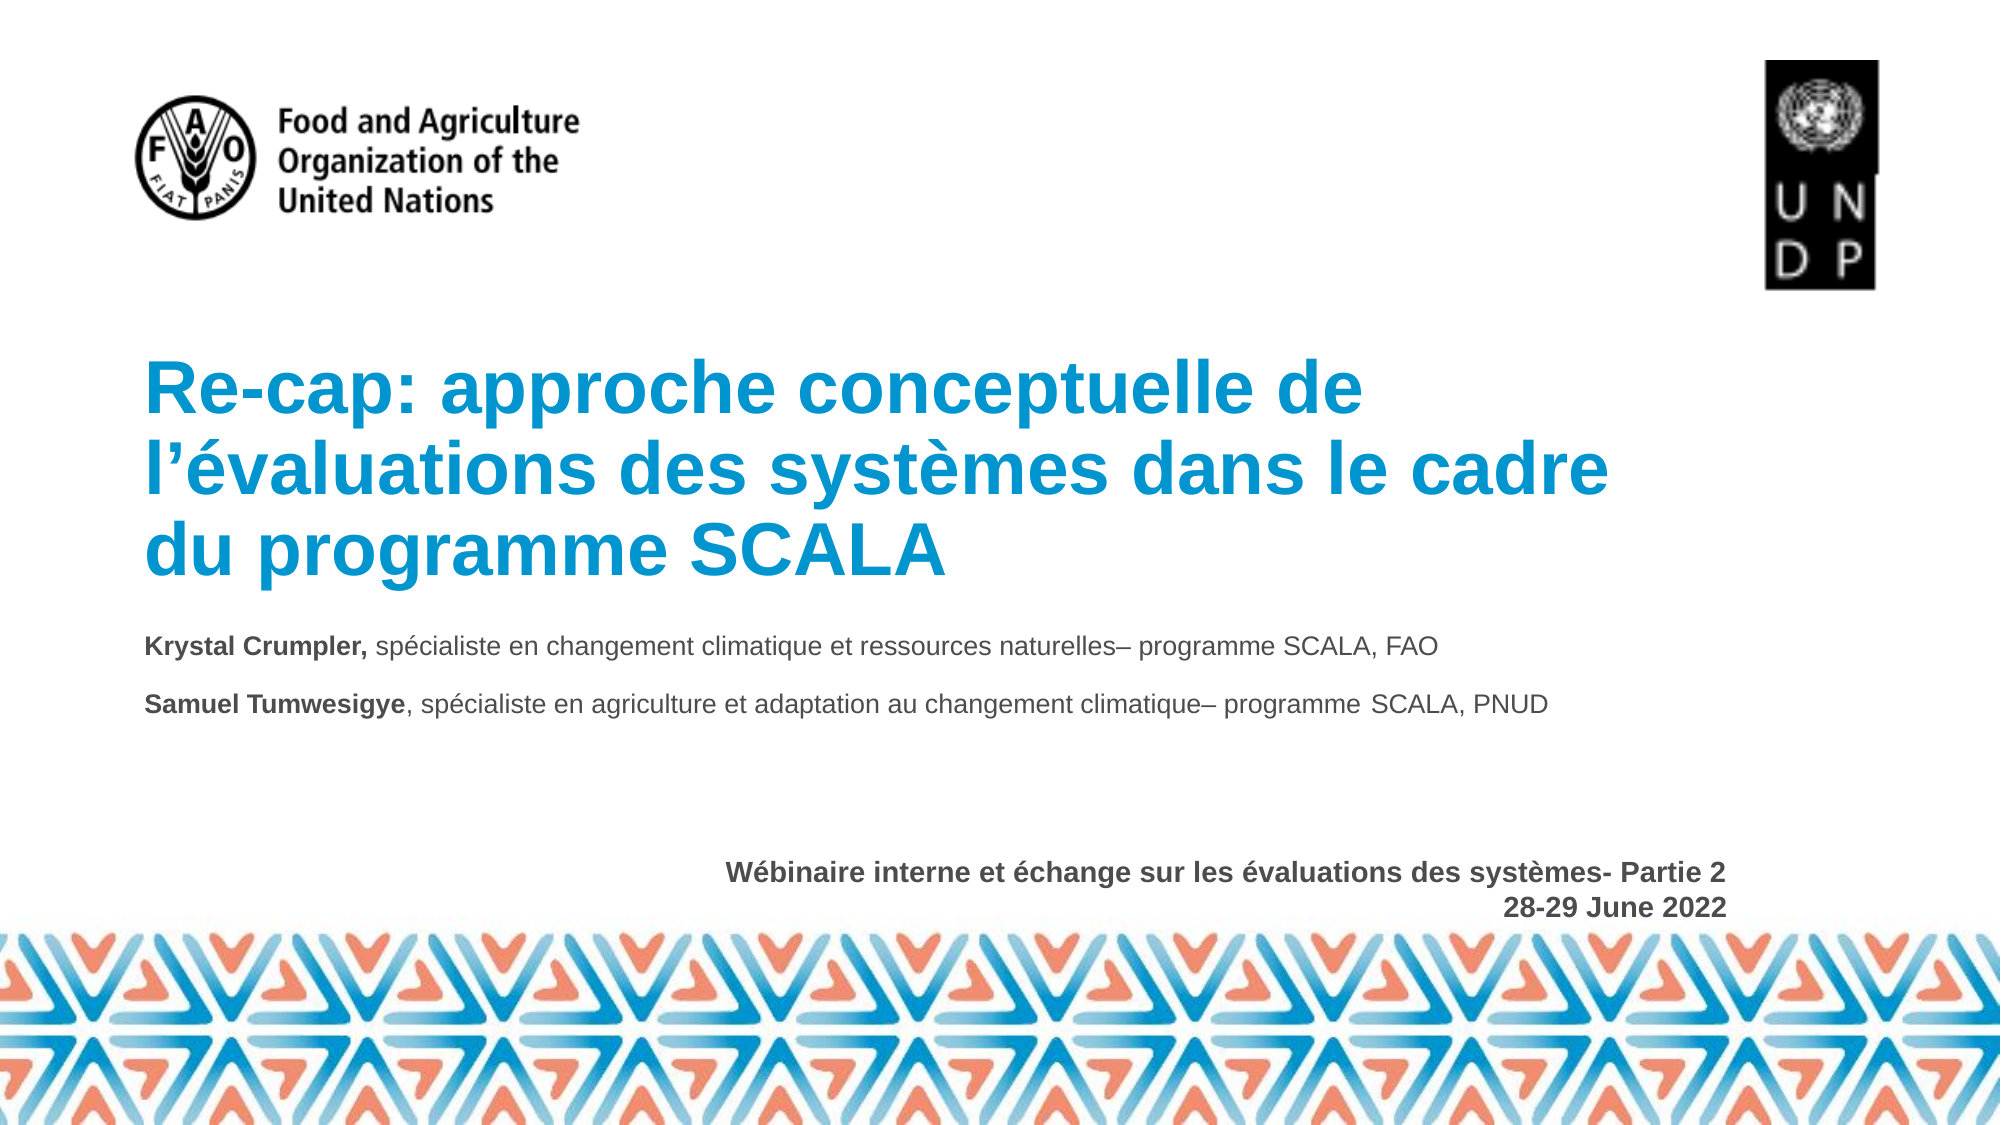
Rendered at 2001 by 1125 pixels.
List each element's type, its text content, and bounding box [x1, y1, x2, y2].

title Re-cap: approche conceptuelle de l’évaluations des systèmes dans le cadre du programme SCALA [144, 400, 1680, 599]
picture [0, 892, 2000, 1125]
text_box Wébinaire interne et échange sur les évaluations des systèmes- Partie 2 28-29 June 2022 [35, 845, 1743, 931]
list Krystal Crumpler, spécialiste en changement climatique et ressources naturelles– programme SCALA, FAO Samuel Tumwesigye, spécialiste en agriculture et adaptation au changement climatique– programme SCALA, PNUD [144, 625, 1666, 748]
